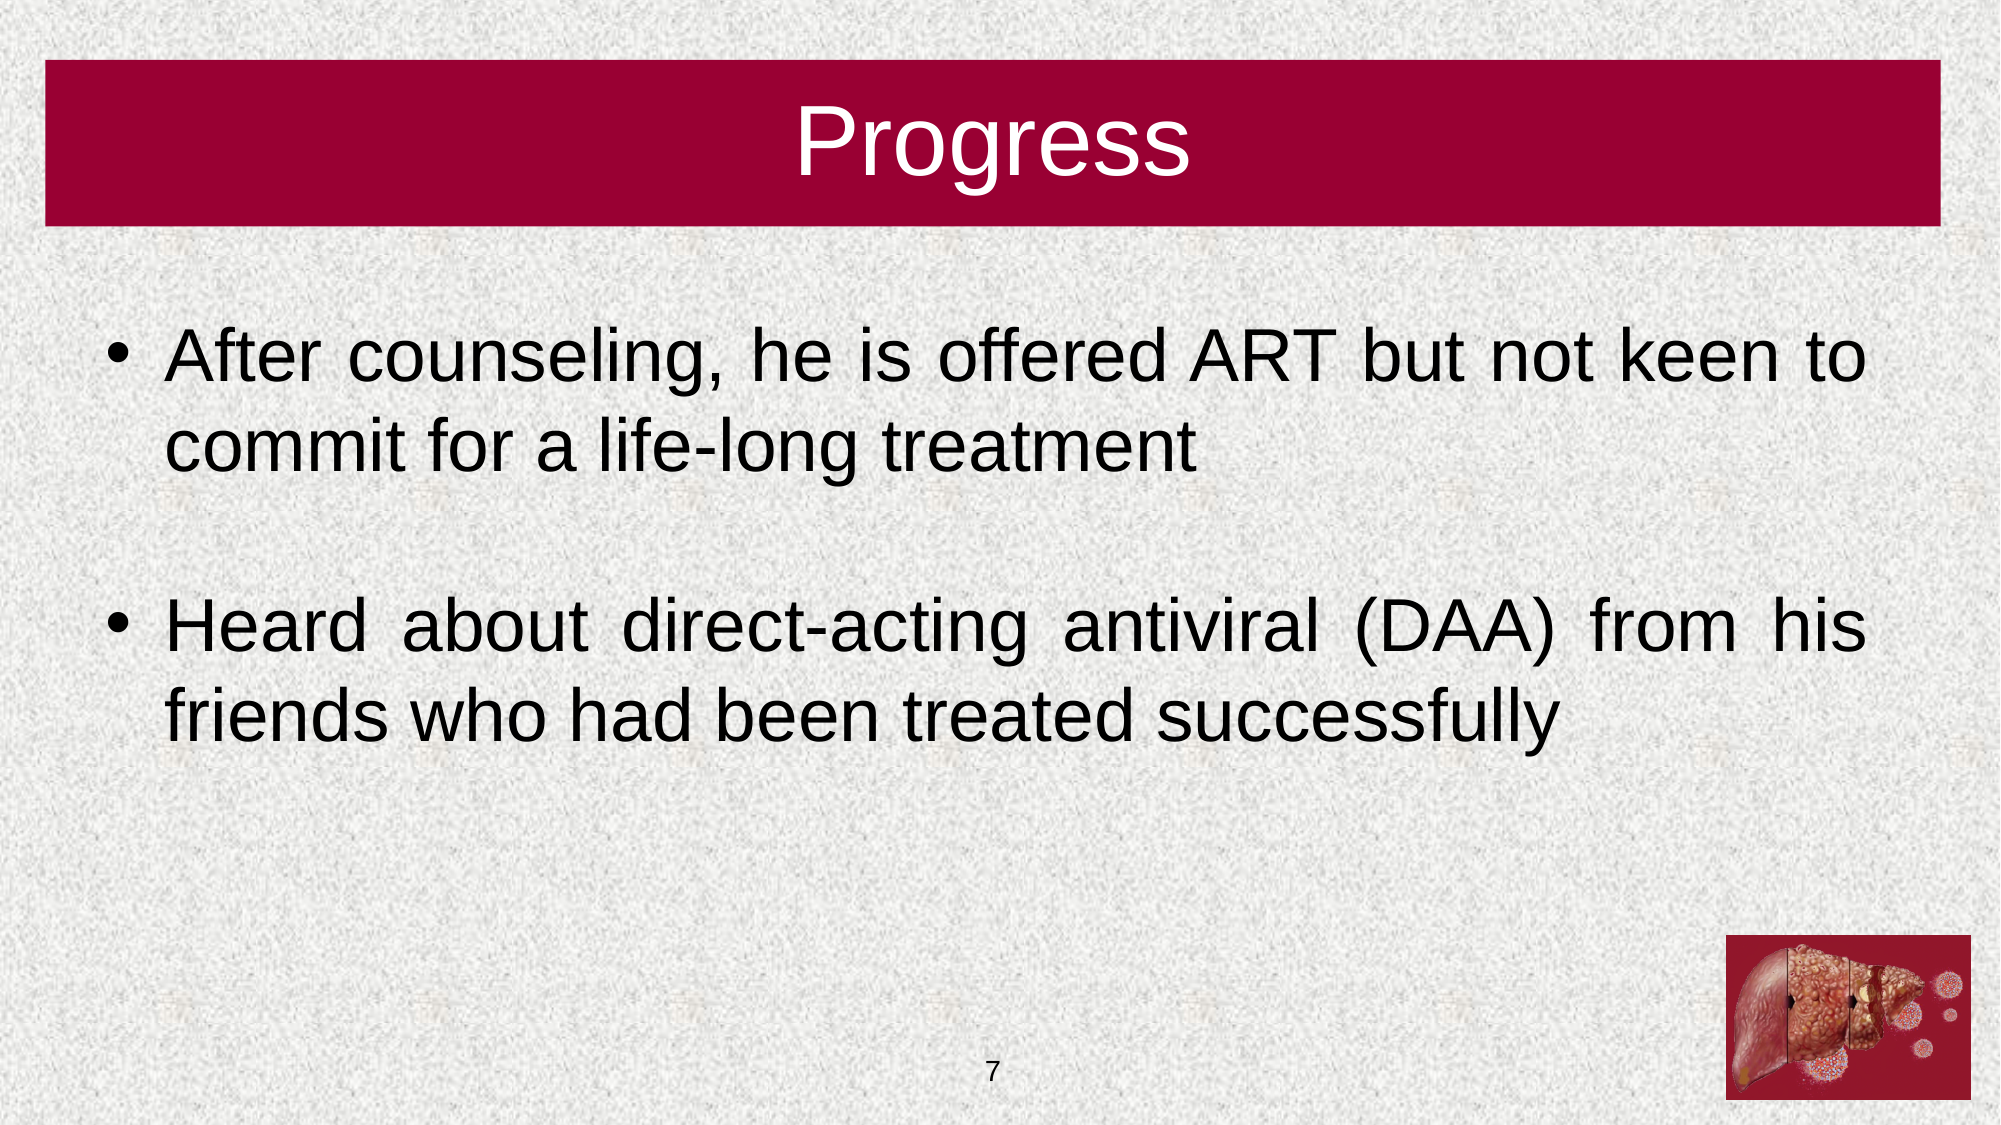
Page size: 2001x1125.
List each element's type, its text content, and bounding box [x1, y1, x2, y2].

picture [0, 0, 2001, 1125]
list After counseling, he is offered ART but not keen to commit for a life-long treatment Heard about direct-acting antiviral (DAA) from his friends who had been treated successfully [90, 299, 1885, 881]
title Progress [45, 59, 1941, 227]
slide_number 7 [767, 1039, 1218, 1100]
